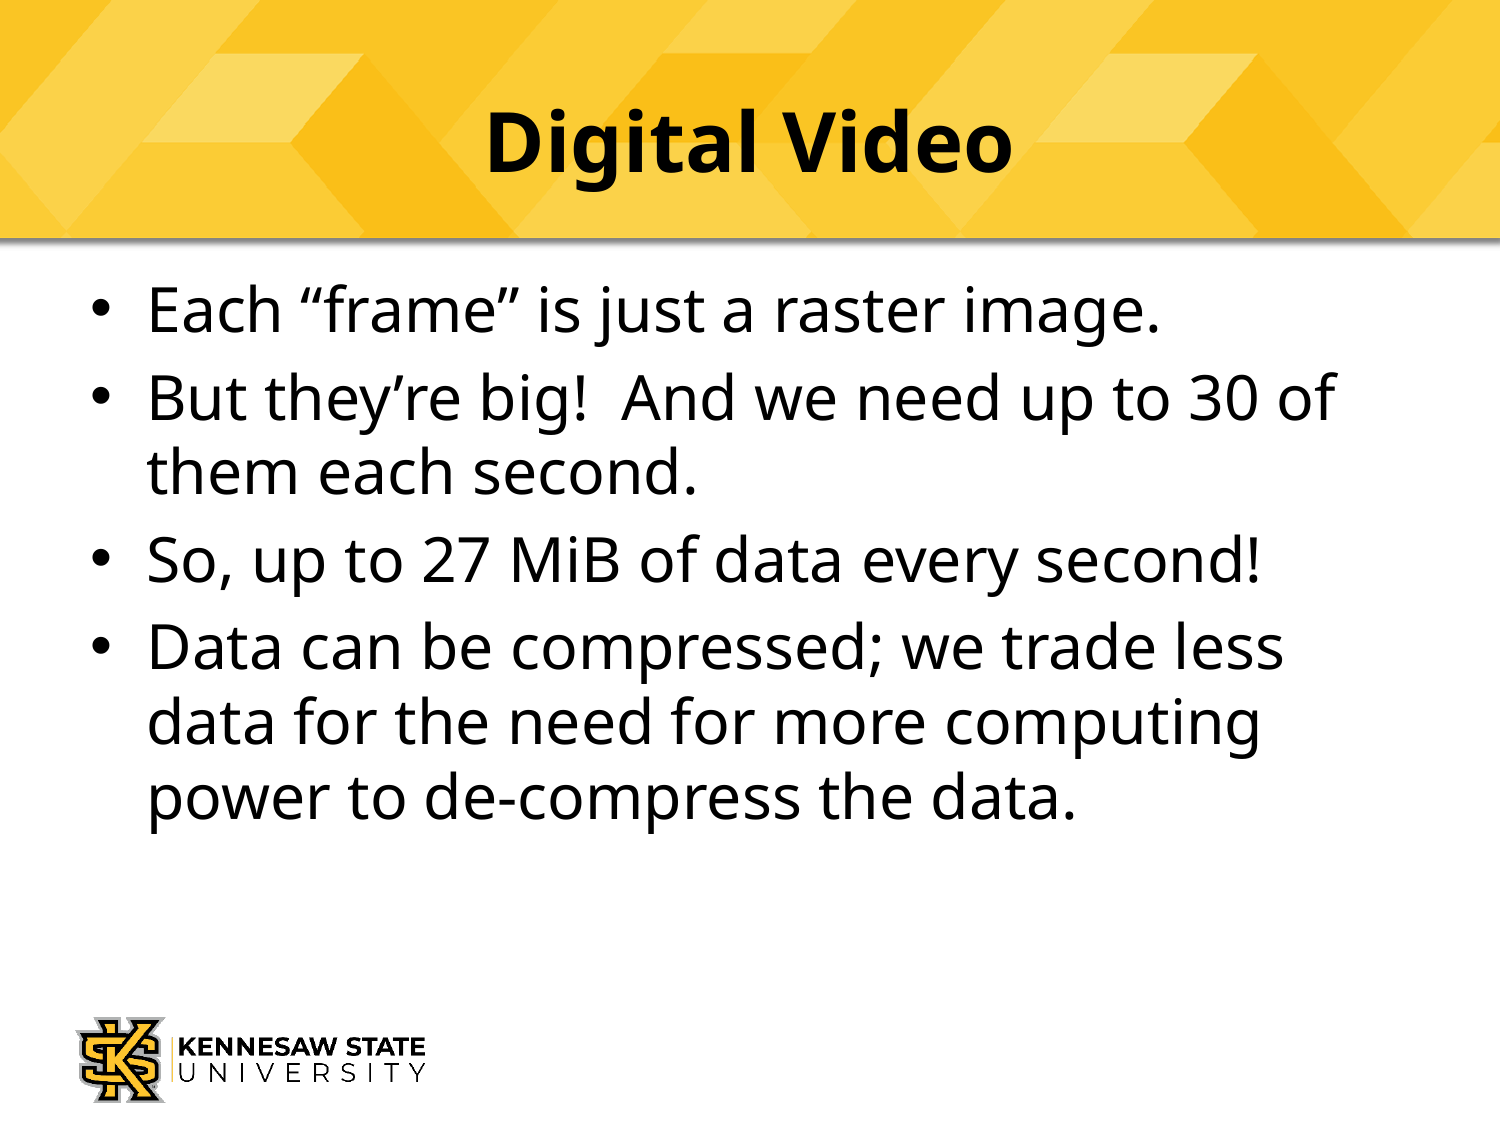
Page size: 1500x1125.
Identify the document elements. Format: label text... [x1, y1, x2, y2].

picture [0, 0, 1500, 251]
list Each “frame” is just a raster image. But they’re big! And we need up to 30 of them each second. So, up to 27 MiB of data every second! Data can be compressed; we trade less data for the need for more computing power to de-compress the data. [75, 262, 1425, 1005]
title Digital Video [75, 45, 1425, 233]
picture [75, 1017, 425, 1103]
